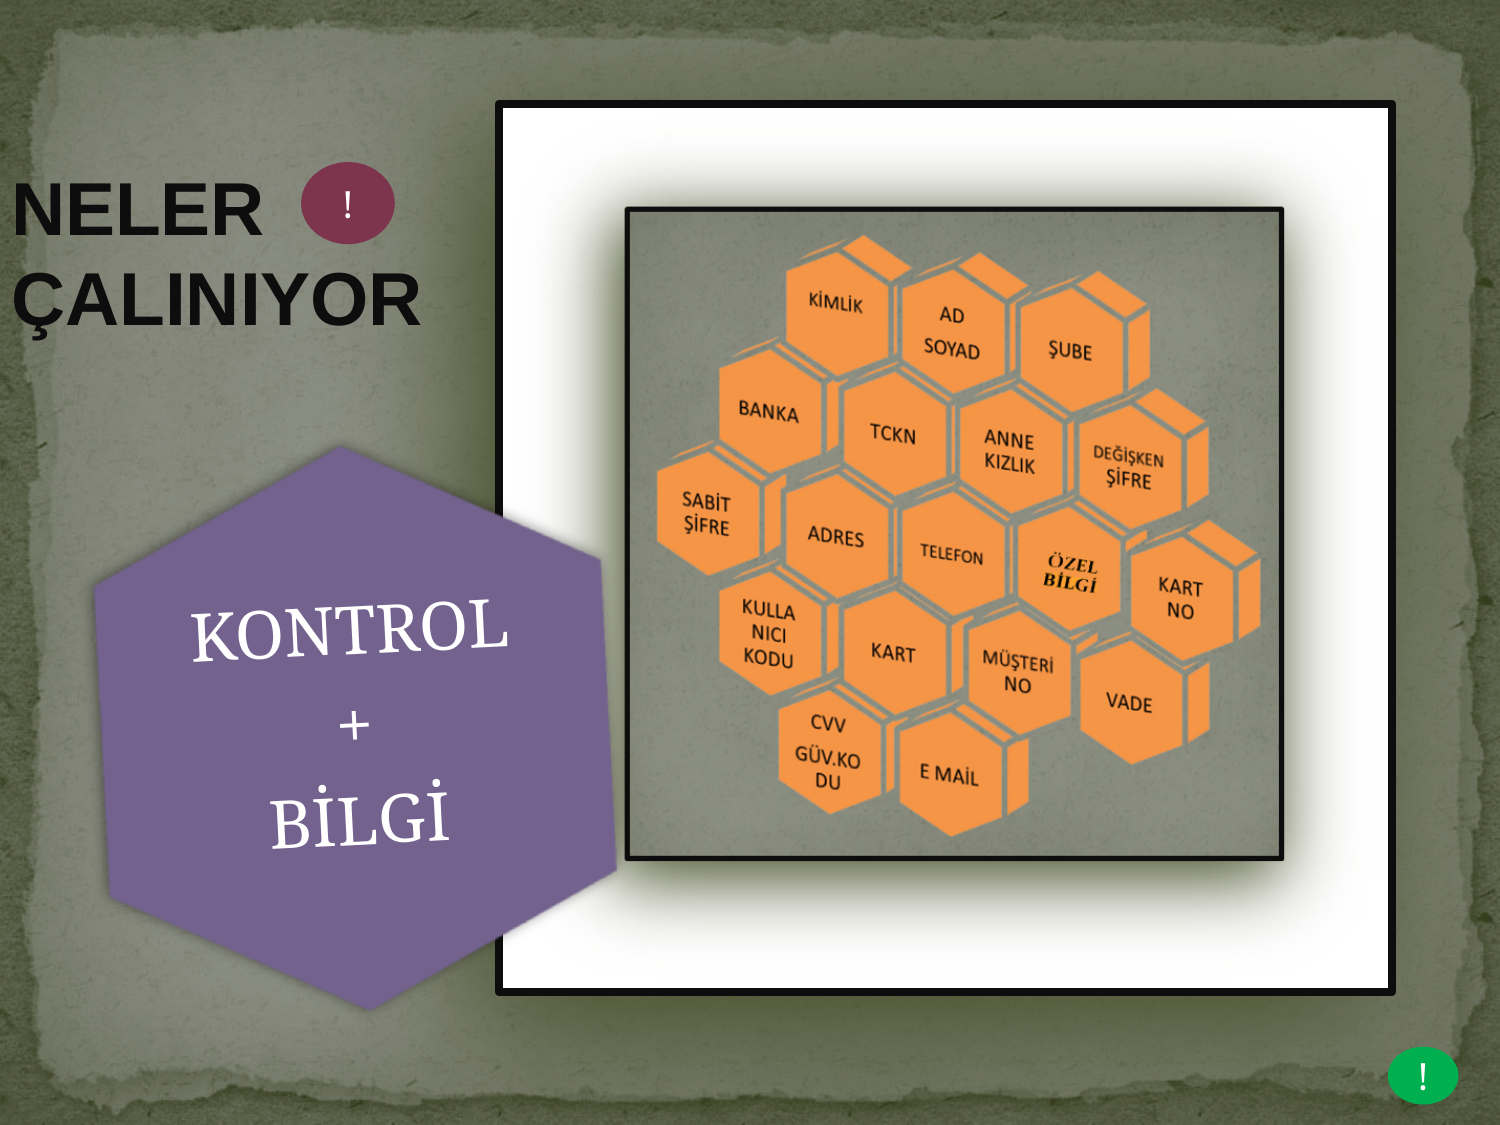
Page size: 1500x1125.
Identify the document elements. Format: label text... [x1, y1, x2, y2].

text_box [103, 447, 609, 1011]
text_box ! [297, 158, 398, 248]
text_box NELER ÇALINIYOR [0, 152, 439, 348]
picture [503, 108, 1389, 989]
text_box ! [1384, 1043, 1462, 1108]
